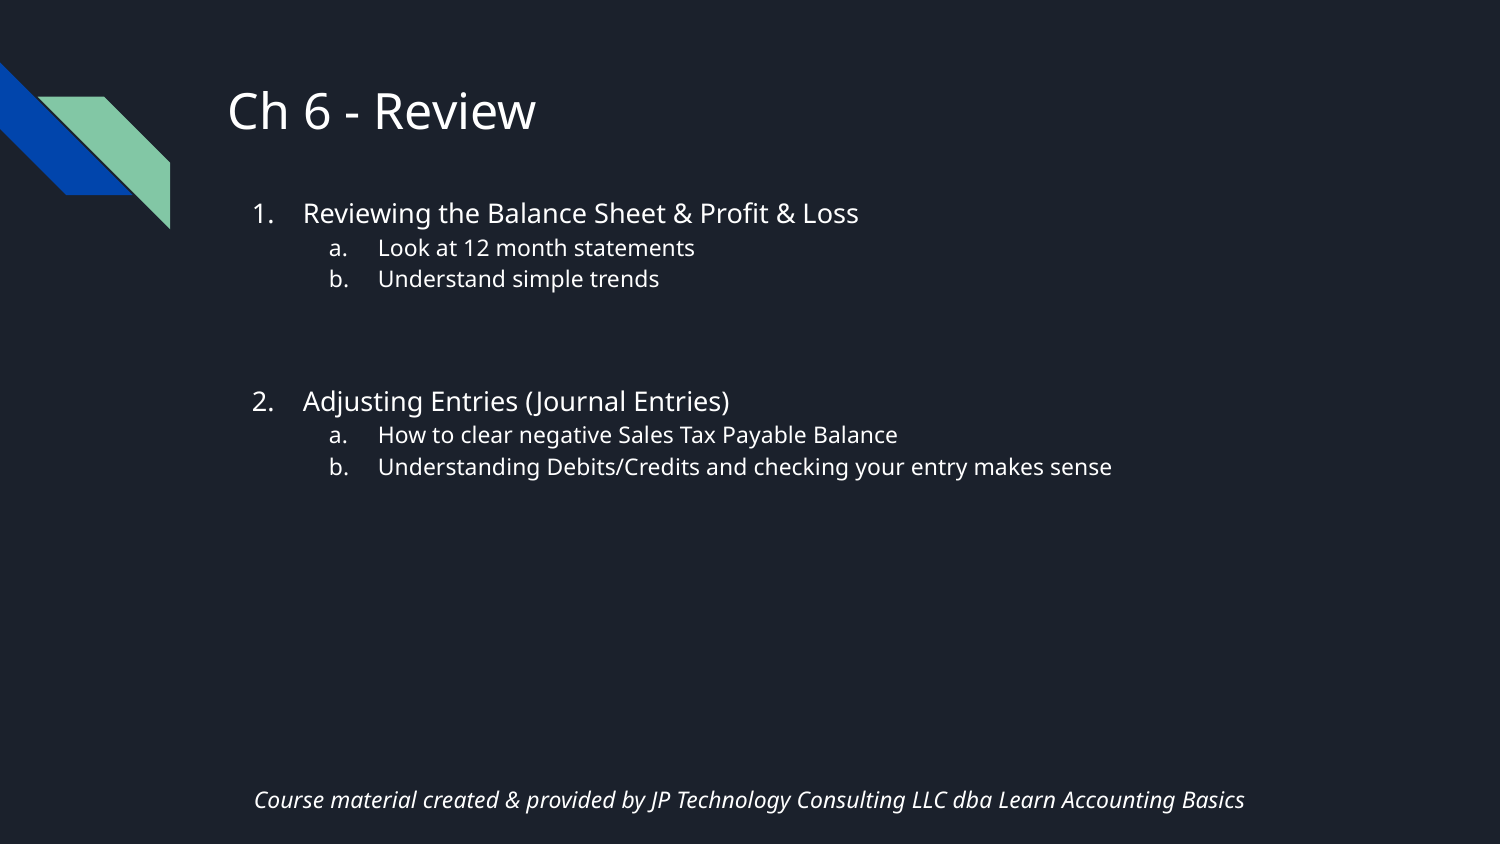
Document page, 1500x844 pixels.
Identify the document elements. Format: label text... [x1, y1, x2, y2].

title Ch 6 - Review [212, 64, 1368, 215]
list Reviewing the Balance Sheet & Profit & Loss Look at 12 month statements Understand simple trends Adjusting Entries (Journal Entries) How to clear negative Sales Tax Payable Balance Understanding Debits/Credits and checking your entry makes sense [212, 177, 1286, 740]
